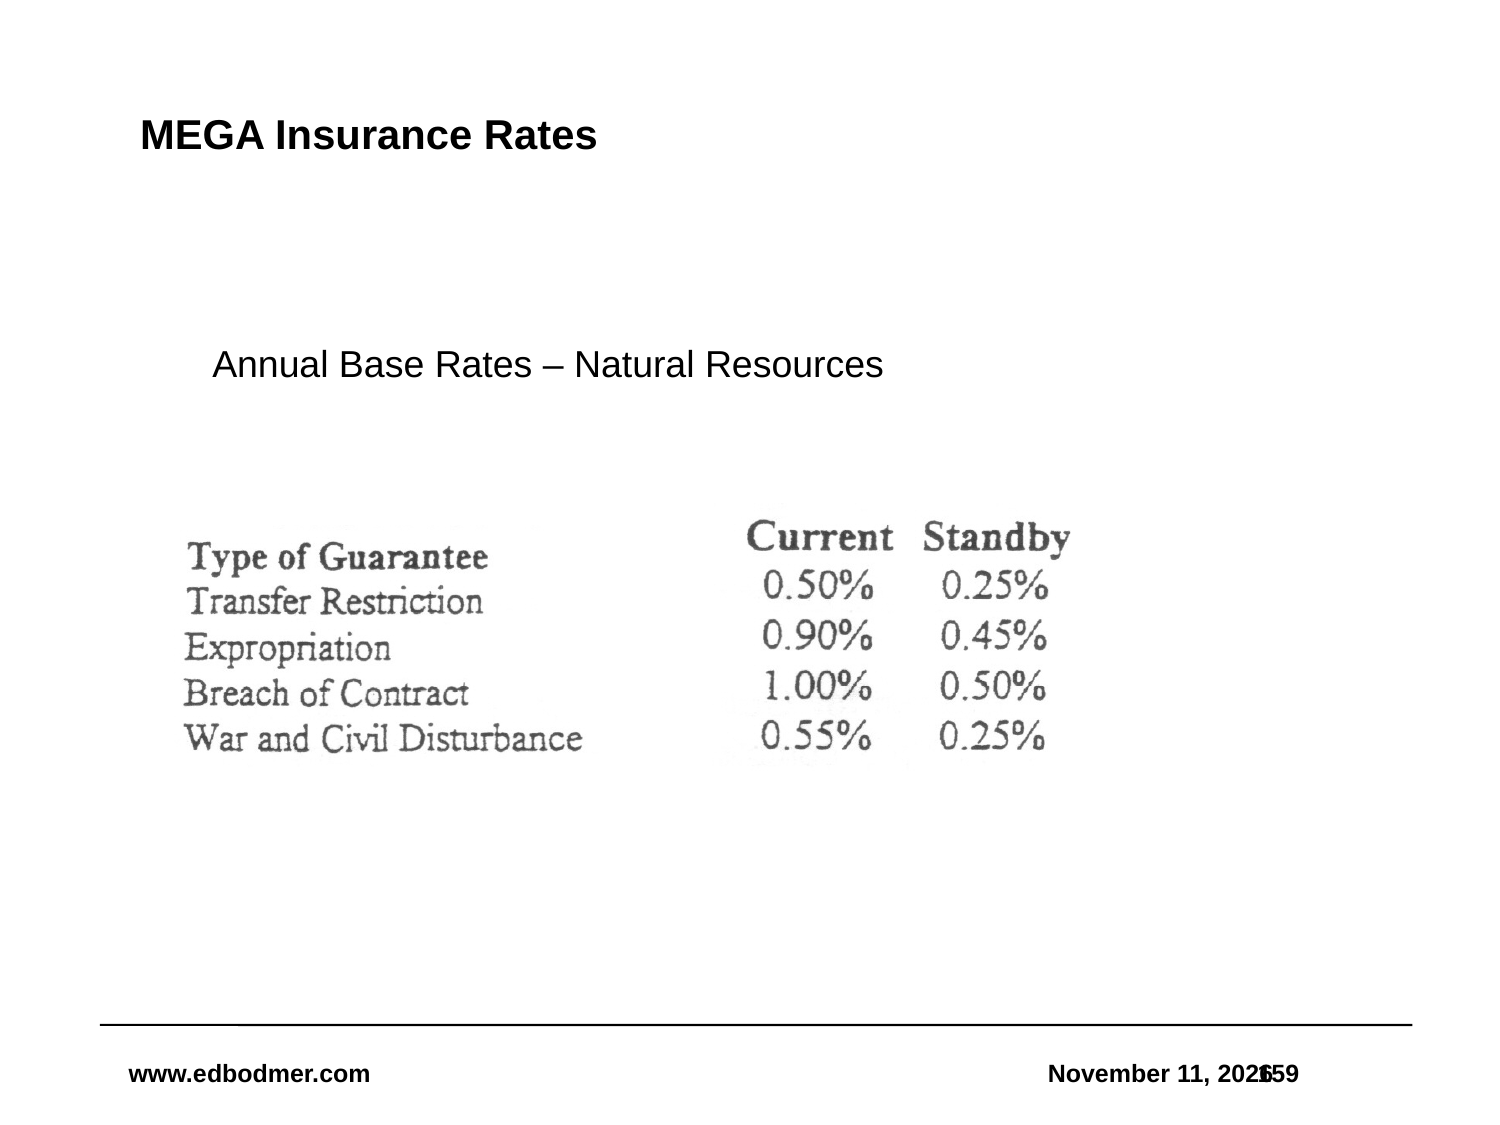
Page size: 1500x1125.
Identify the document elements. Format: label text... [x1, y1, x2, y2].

picture [712, 502, 1071, 771]
picture [174, 524, 603, 770]
list Annual Base Rates – Natural Resources [187, 337, 1463, 426]
title MEGA Insurance Rates [124, 99, 1288, 226]
